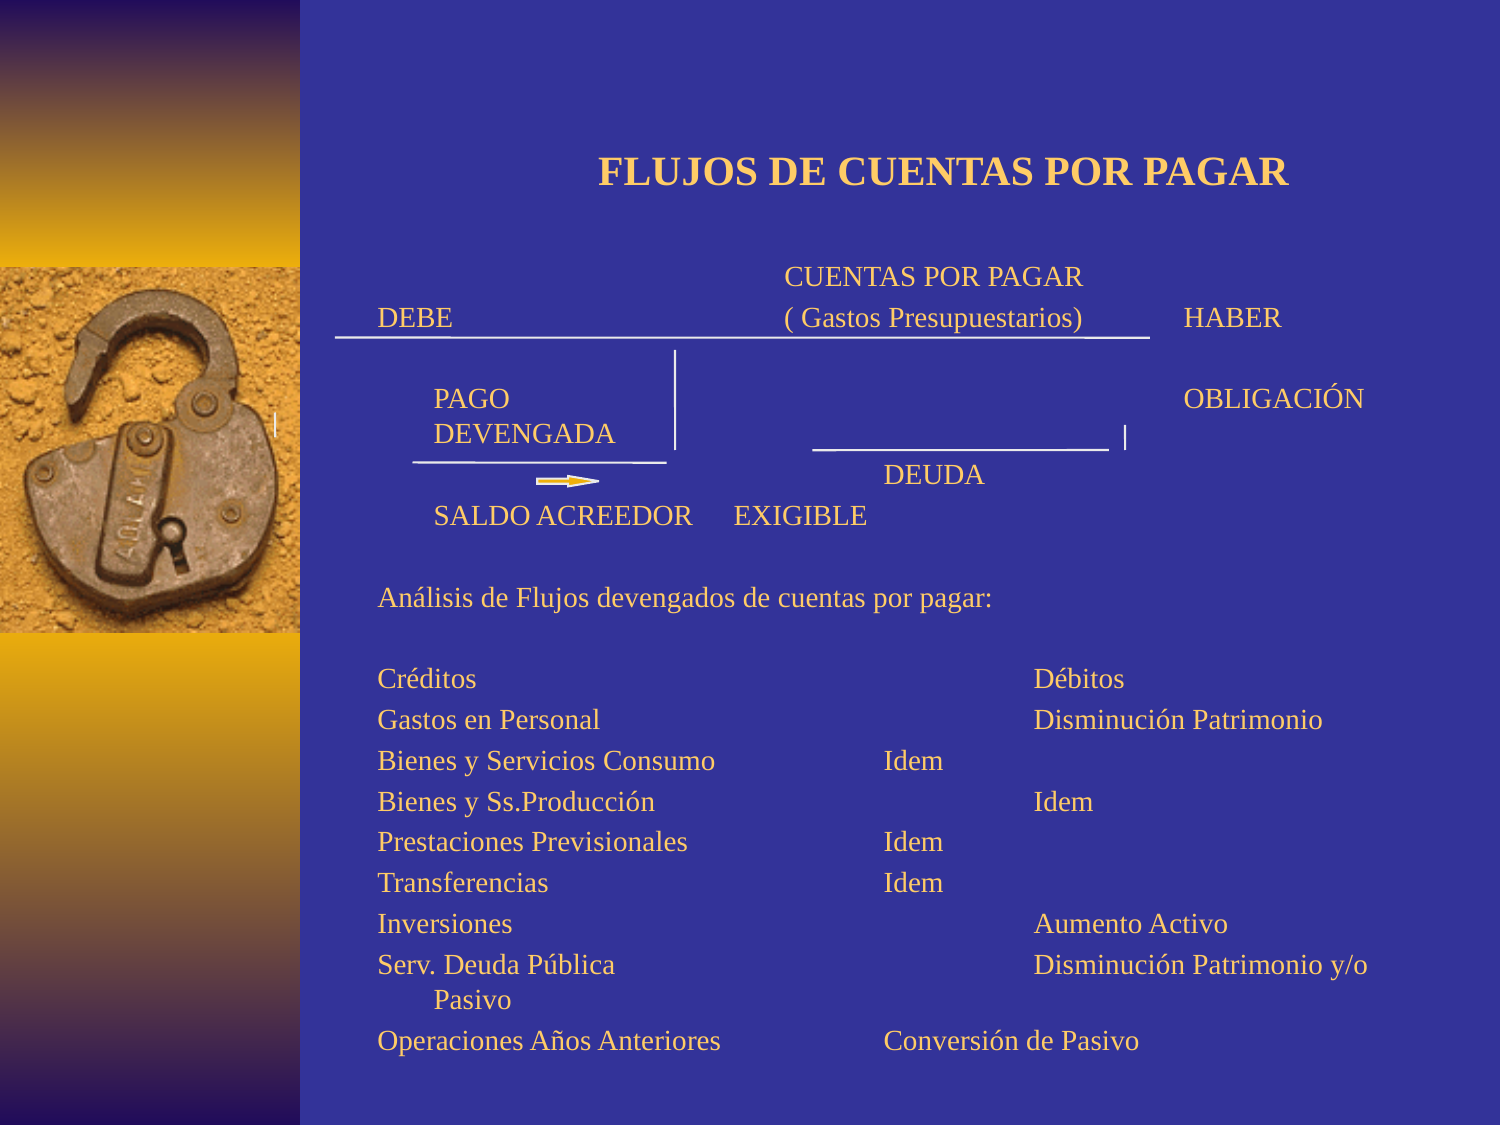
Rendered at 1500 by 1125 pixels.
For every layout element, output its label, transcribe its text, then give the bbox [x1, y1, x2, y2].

text_box [537, 475, 599, 487]
subtitle CUENTAS POR PAGAR DEBE ( Gastos Presupuestarios) HABER PAGO OBLIGACIÓN DEVENGADA DEUDA SALDO ACREEDOR EXIGIBLE Análisis de Flujos devengados de cuentas por pagar: Créditos Débitos Gastos en Personal Disminución Patrimonio Bienes y Servicios Consumo Idem Bienes y Ss.Producción Idem Prestaciones Previsionales Idem Transferencias Idem Inversiones Aumento Activo Serv. Deuda Pública Disminución Patrimonio y/o Pasivo Operaciones Años Anteriores Conversión de Pasivo [361, 249, 1401, 538]
title FLUJOS DE CUENTAS POR PAGAR [486, 74, 1401, 249]
picture [0, 267, 300, 633]
